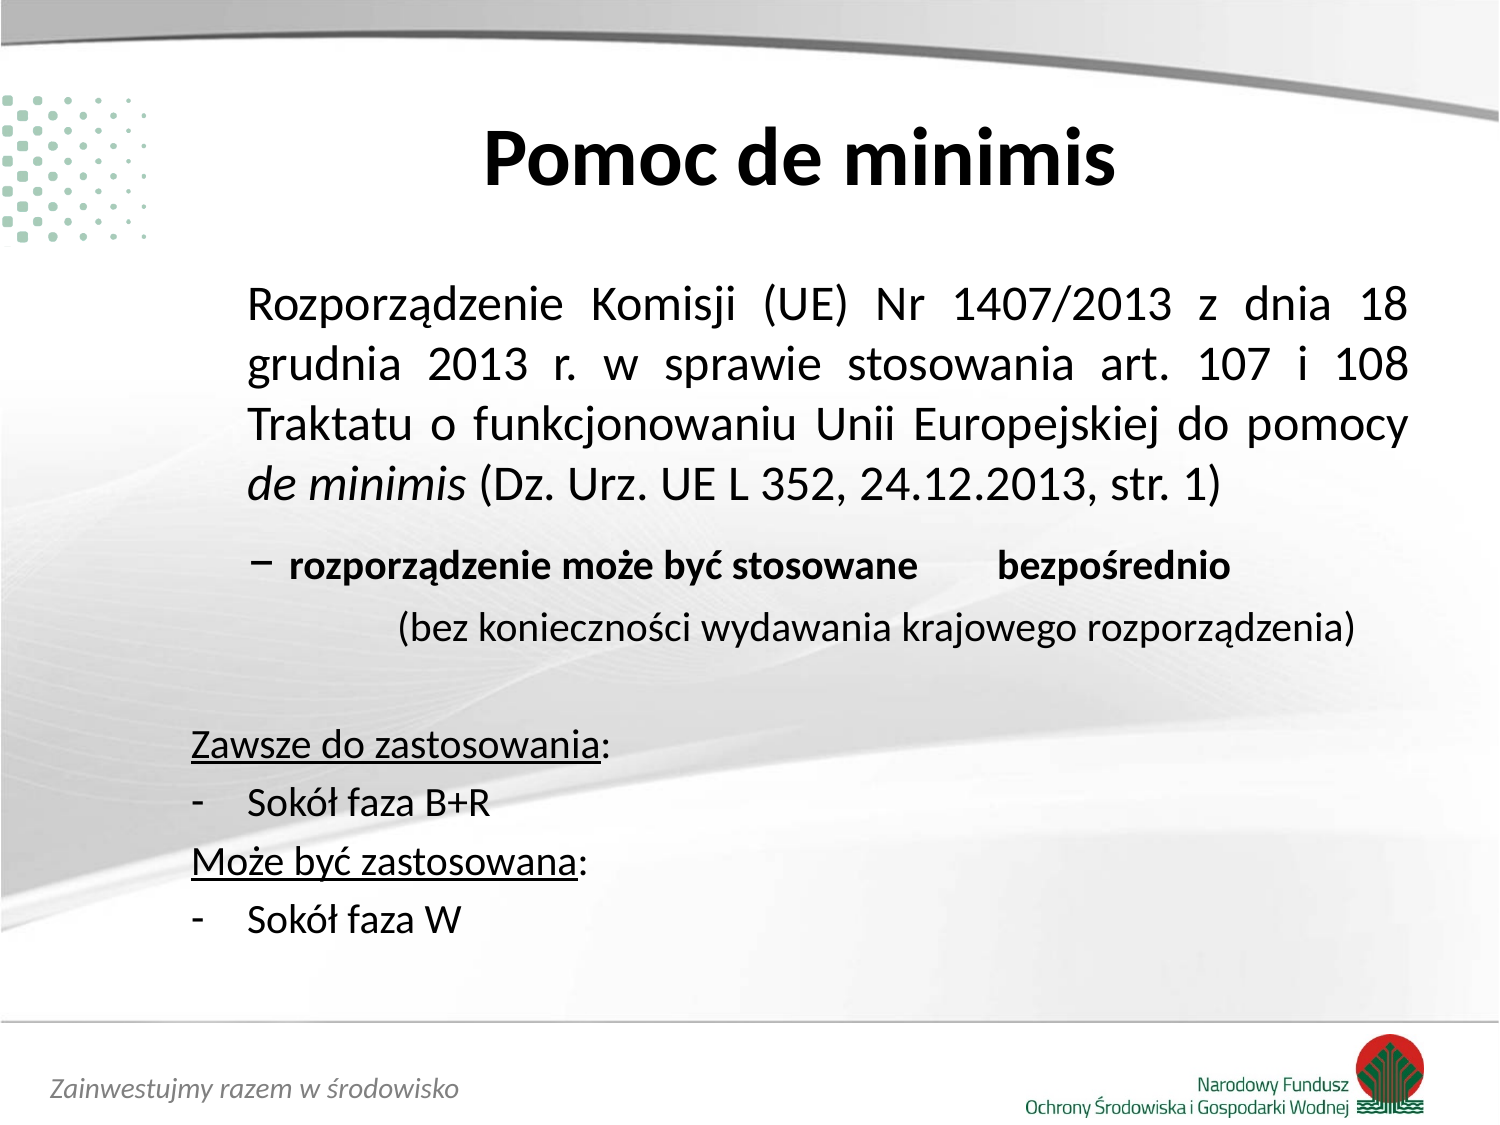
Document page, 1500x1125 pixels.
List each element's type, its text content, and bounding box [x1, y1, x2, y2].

picture [1026, 1034, 1424, 1118]
title Pomoc de minimis [175, 58, 1425, 247]
picture [0, 0, 1499, 1023]
list Rozporządzenie Komisji (UE) Nr 1407/2013 z dnia 18 grudnia 2013 r. w sprawie stosowania art. 107 i 108 Traktatu o funkcjonowaniu Unii Europejskiej do pomocy de minimis (Dz. Urz. UE L 352, 24.12.2013, str. 1) – rozporządzenie może być stosowane bezpośrednio (bez konieczności wydawania krajowego rozporządzenia) Zawsze do zastosowania: Sokół faza B+R Może być zastosowana: Sokół faza W [175, 262, 1425, 1005]
